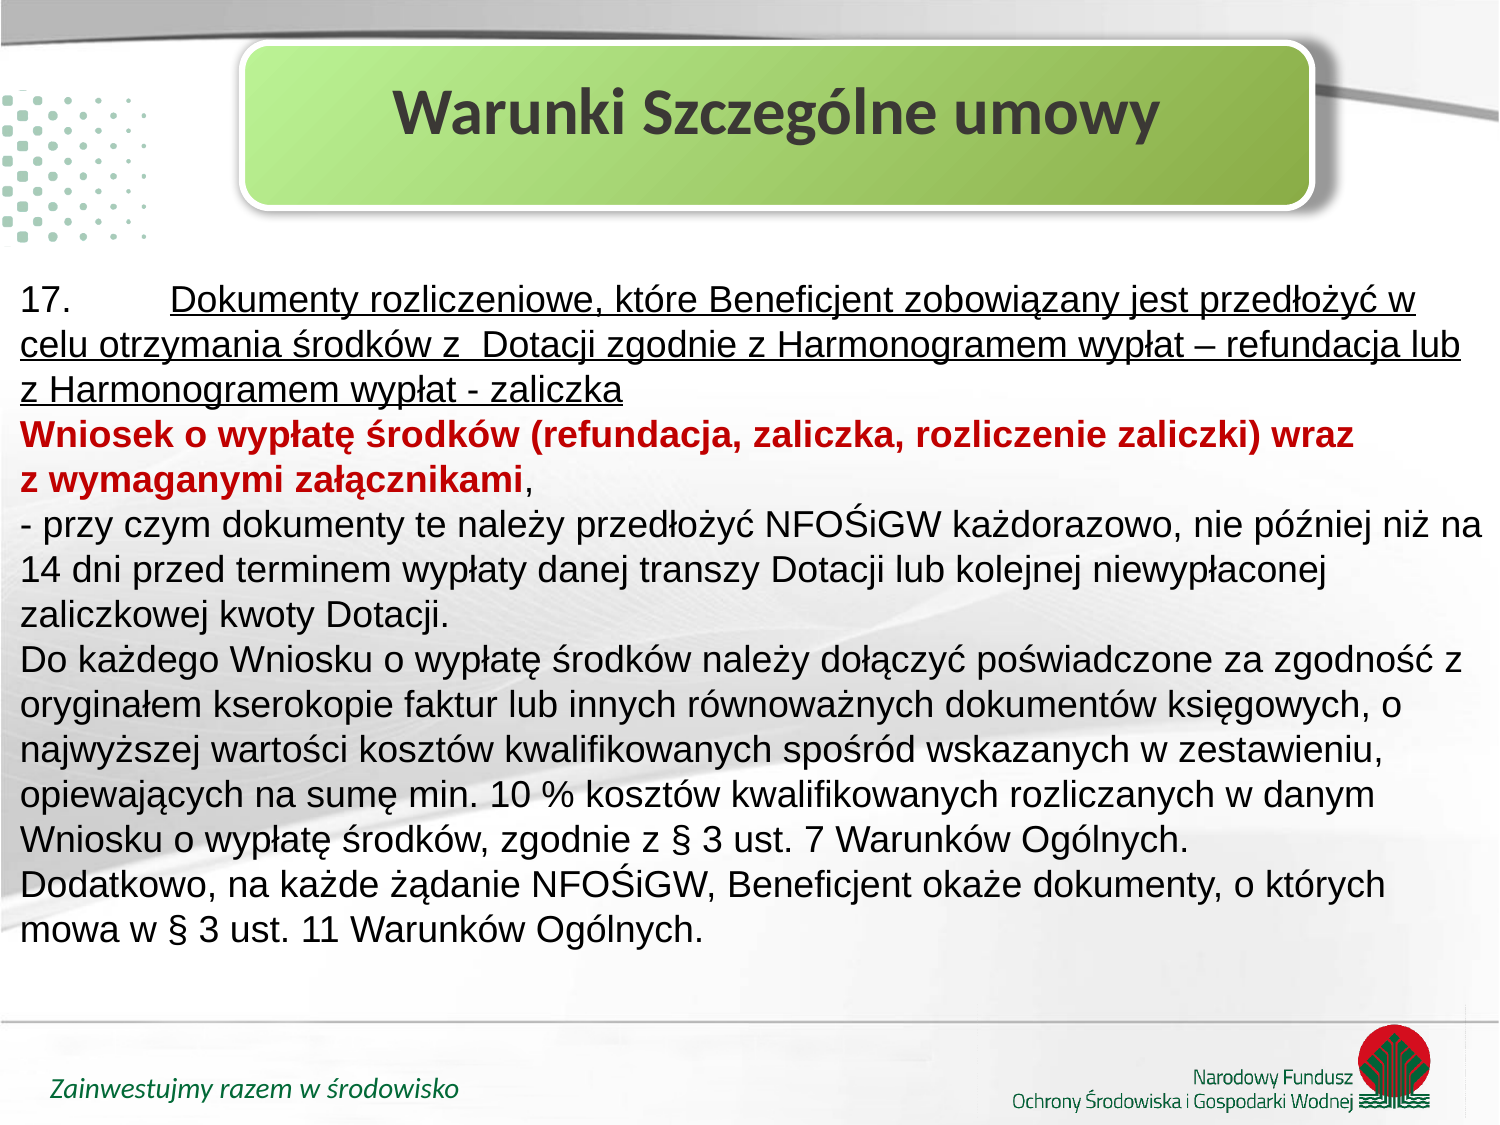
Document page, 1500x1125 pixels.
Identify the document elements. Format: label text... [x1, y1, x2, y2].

text_box 17. Dokumenty rozliczeniowe, które Beneficjent zobowiązany jest przedłożyć w celu otrzymania środków z Dotacji zgodnie z Harmonogramem wypłat – refundacja lub z Harmonogramem wypłat - zaliczka Wniosek o wypłatę środków (refundacja, zaliczka, rozliczenie zaliczki) wraz z wymaganymi załącznikami, - przy czym dokumenty te należy przedłożyć NFOŚiGW każdorazowo, nie później niż na 14 dni przed terminem wypłaty danej transzy Dotacji lub kolejnej niewypłaconej zaliczkowej kwoty Dotacji. Do każdego Wniosku o wypłatę środków należy dołączyć poświadczone za zgodność z oryginałem kserokopie faktur lub innych równoważnych dokumentów księgowych, o najwyższej wartości kosztów kwalifikowanych spośród wskazanych w zestawieniu, opiewających na sumę min. 10 % kosztów kwalifikowanych rozliczanych w danym Wniosku o wypłatę środków, zgodnie z § 3 ust. 7 Warunków Ogólnych. Dodatkowo, na każde żądanie NFOŚiGW, Beneficjent okaże dokumenty, o których mowa w § 3 ust. 11 Warunków Ogólnych. [4, 267, 1500, 957]
text_box Warunki Szczególne umowy [239, 40, 1315, 211]
picture [0, 0, 1499, 1125]
